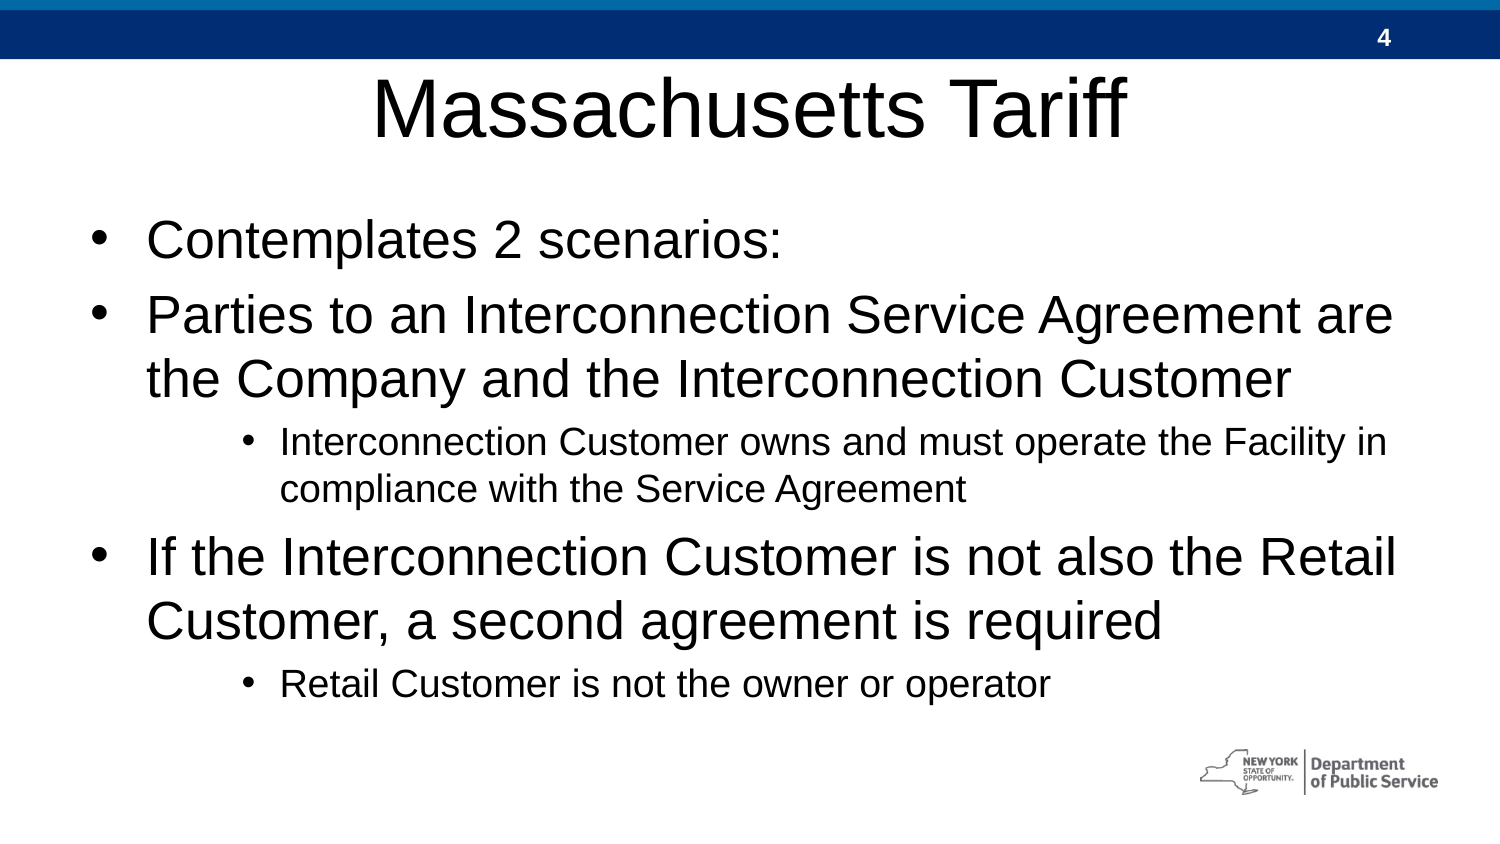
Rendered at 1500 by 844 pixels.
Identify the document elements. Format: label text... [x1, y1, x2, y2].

title Massachusetts Tariff [75, 33, 1425, 175]
list Contemplates 2 scenarios: Parties to an Interconnection Service Agreement are the Company and the Interconnection Customer Interconnection Customer owns and must operate the Facility in compliance with the Service Agreement If the Interconnection Customer is not also the Retail Customer, a second agreement is required Retail Customer is not the owner or operator [75, 196, 1425, 722]
picture [1200, 749, 1438, 795]
